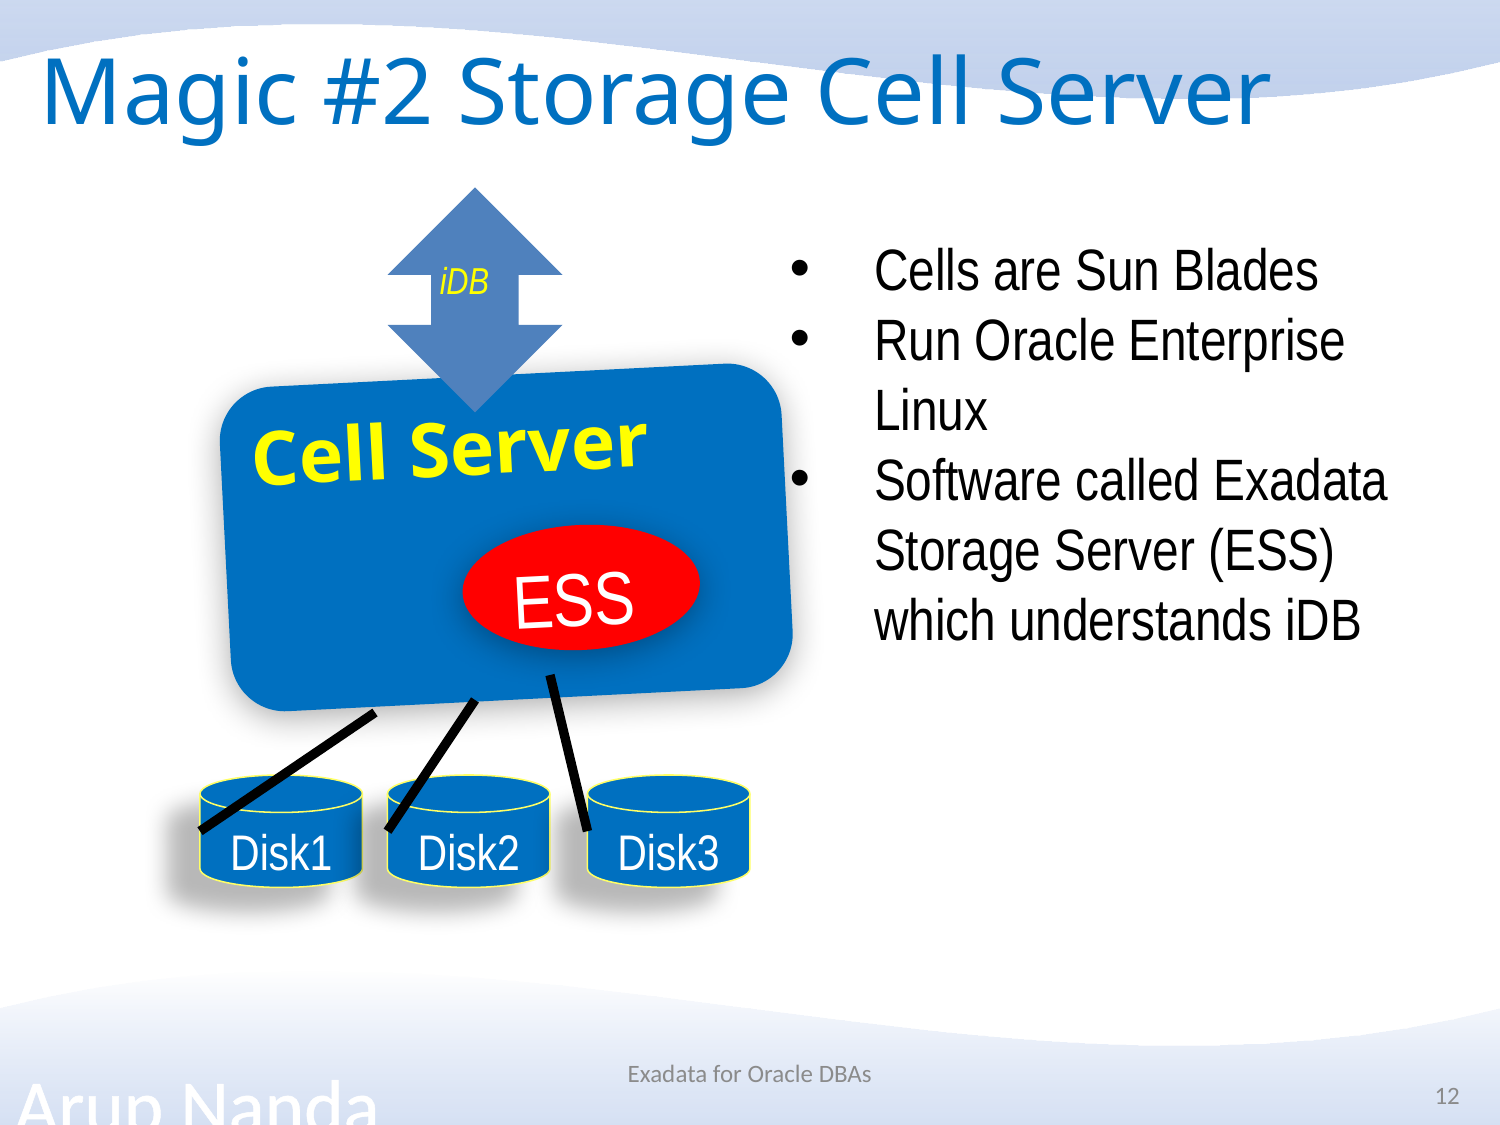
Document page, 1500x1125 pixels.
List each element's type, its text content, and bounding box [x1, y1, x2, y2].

text_box iDB [425, 249, 675, 310]
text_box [296, 696, 360, 791]
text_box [559, 665, 660, 785]
text_box [387, 310, 563, 413]
text_box Disk2 [387, 774, 550, 888]
footer Exadata for Oracle DBAs [512, 1042, 988, 1103]
text_box ESS [462, 524, 700, 651]
text_box Cell Server [219, 363, 787, 712]
text_box [387, 187, 537, 275]
text_box Cells are Sun Blades Run Oracle Enterprise Linux Software called Exadata Storage Server (ESS) which understands iDB [774, 224, 1438, 660]
text_box Disk1 [199, 776, 352, 888]
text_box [434, 734, 510, 741]
title Magic #2 Storage Cell Server [24, 24, 1475, 150]
text_box Disk1 [199, 775, 273, 825]
slide_number 12 [1125, 1065, 1475, 1125]
text_box Disk3 [587, 774, 750, 888]
